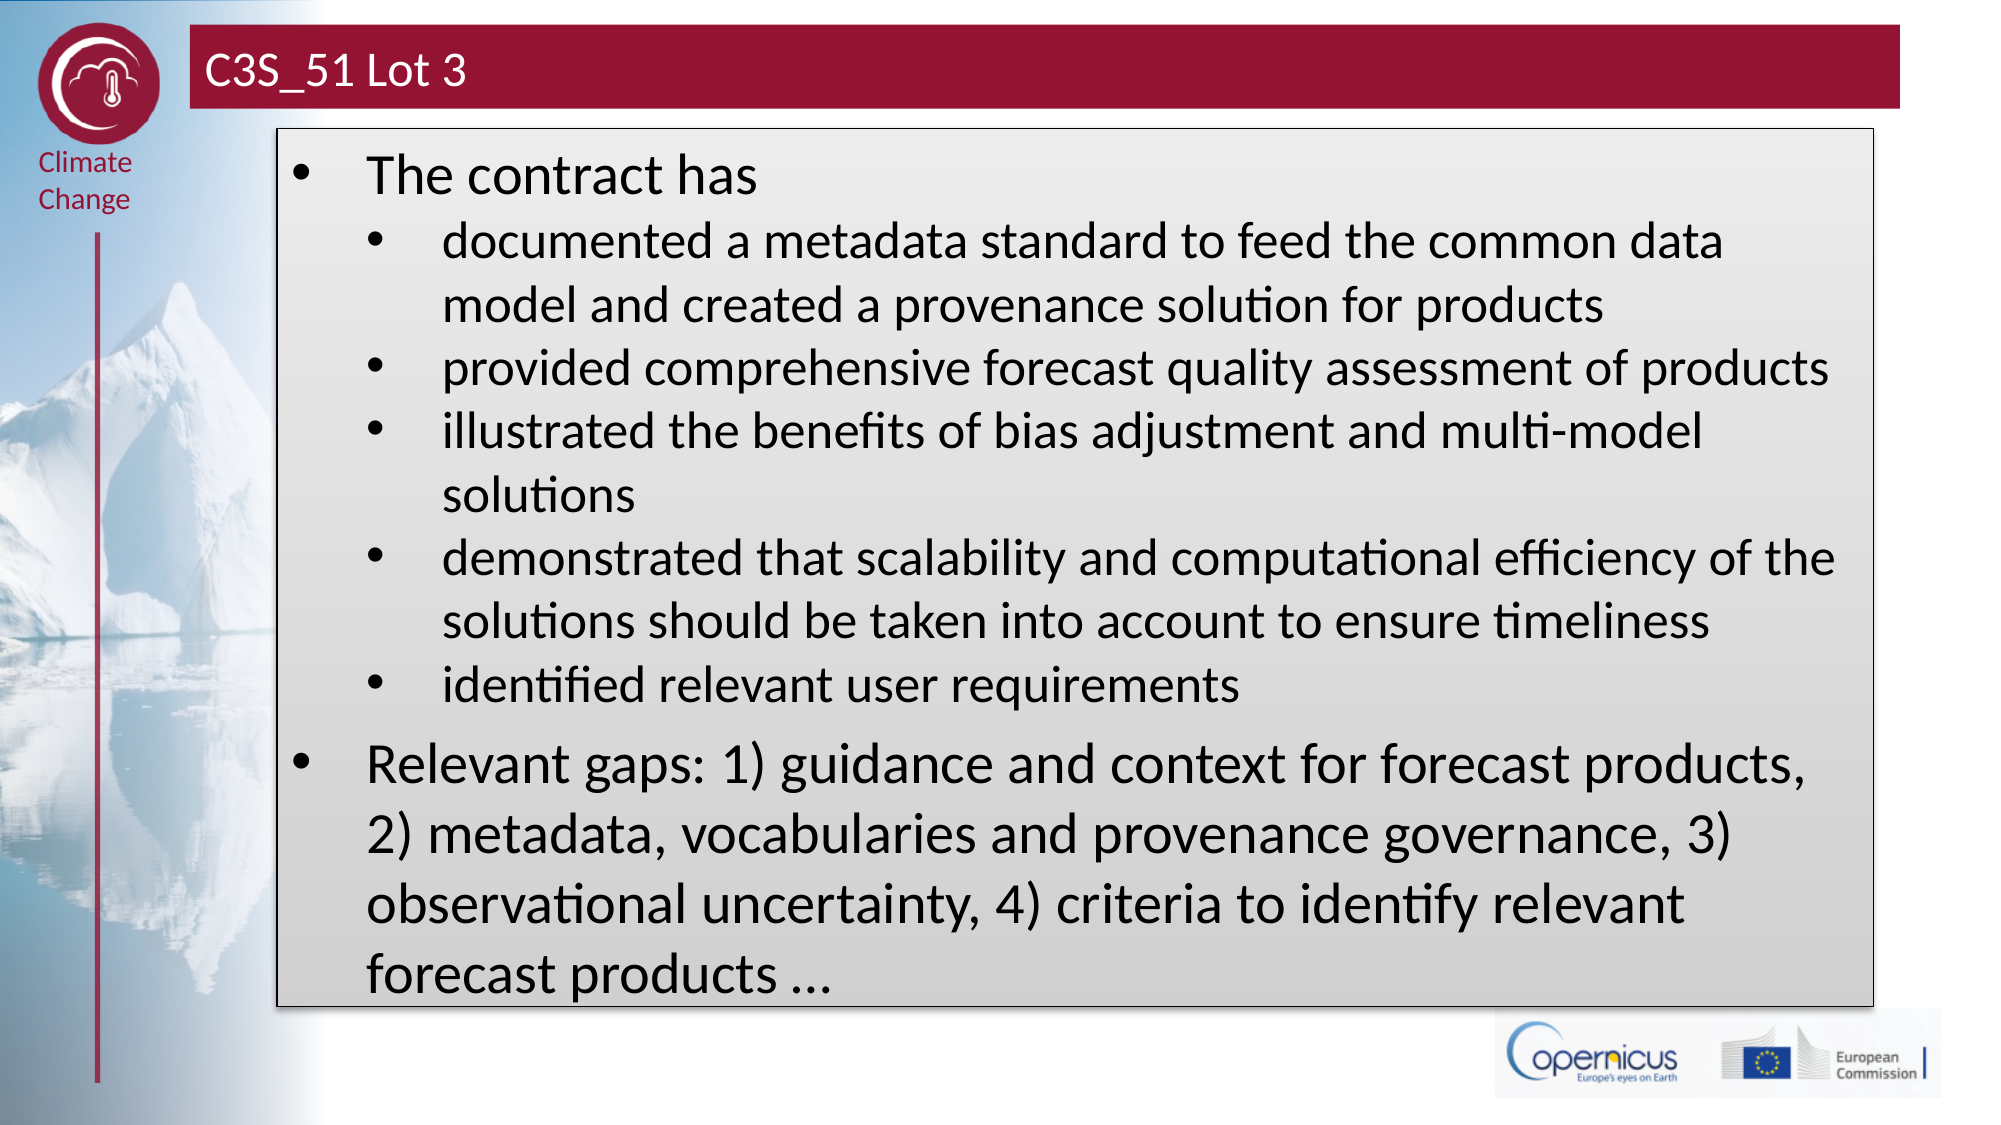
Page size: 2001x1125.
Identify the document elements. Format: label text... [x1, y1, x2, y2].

title C3S_51 Lot 3 [189, 24, 1900, 109]
list The contract has documented a metadata standard to feed the common data model and created a provenance solution for products provided comprehensive forecast quality assessment of products illustrated the benefits of bias adjustment and multi-model solutions demonstrated that scalability and computational efficiency of the solutions should be taken into account to ensure timeliness identified relevant user requirements Relevant gaps: 1) guidance and context for forecast products, 2) metadata, vocabularies and provenance governance, 3) observational uncertainty, 4) criteria to identify relevant forecast products … [276, 128, 1874, 1007]
picture [1495, 1008, 1942, 1098]
picture [25, 4, 171, 155]
